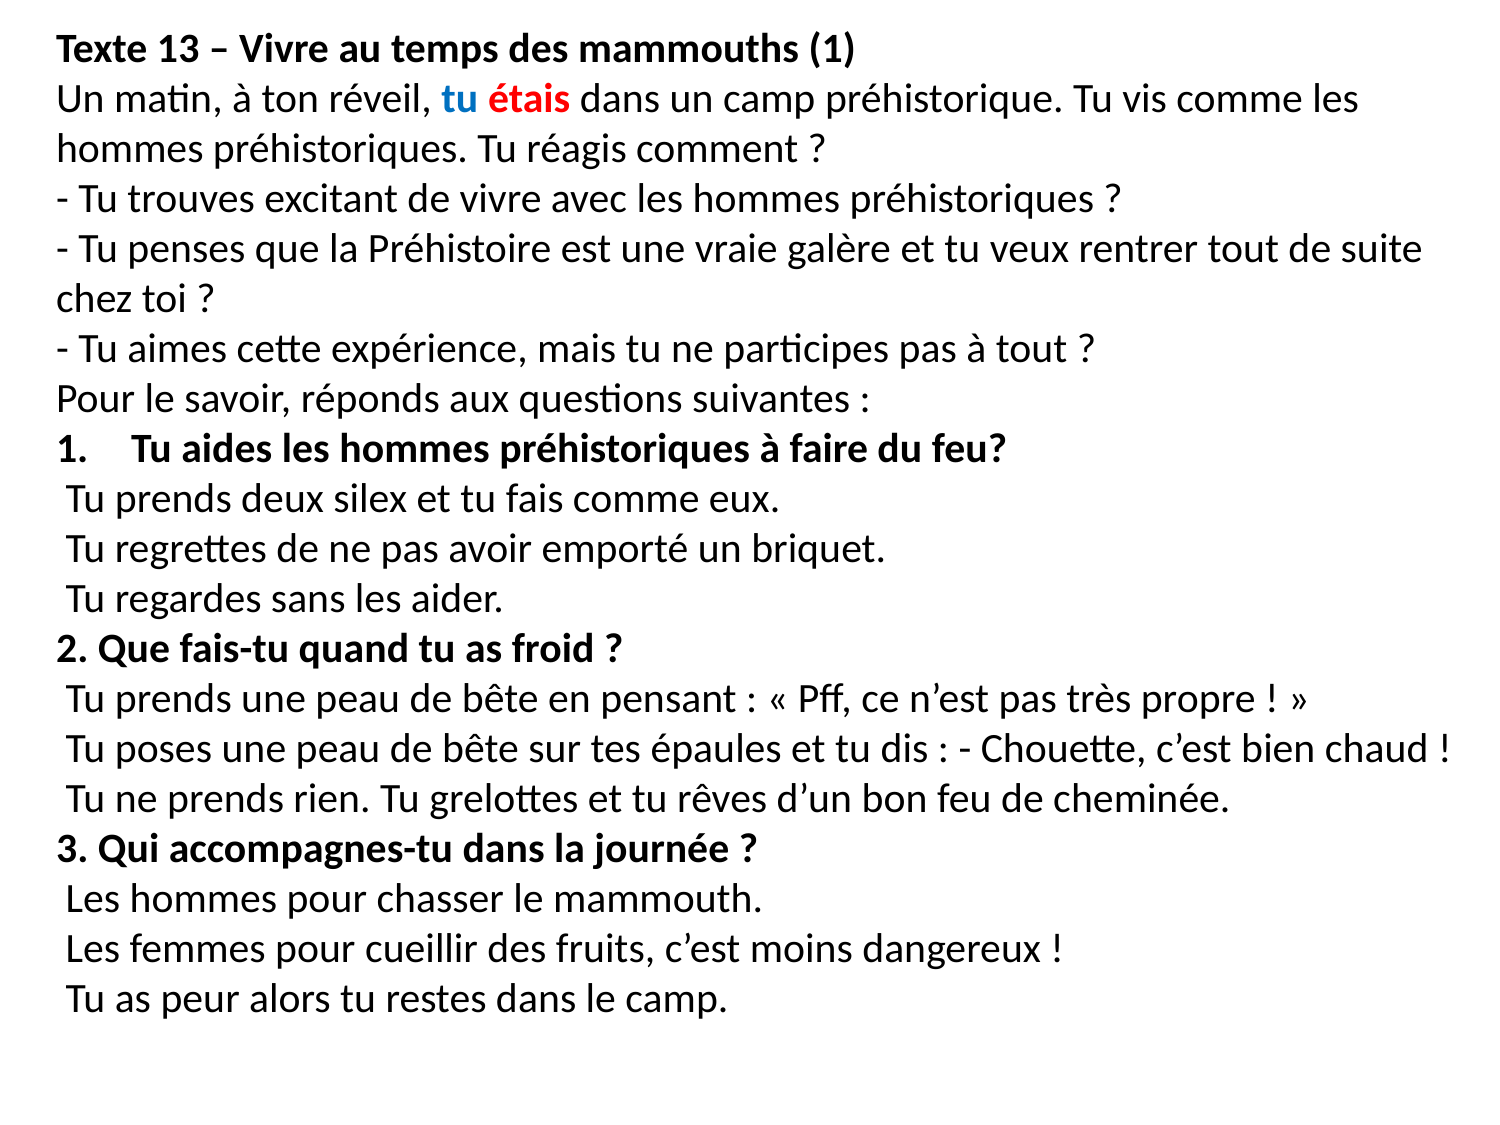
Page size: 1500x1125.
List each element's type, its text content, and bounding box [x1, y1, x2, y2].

text_box Texte 13 – Vivre au temps des mammouths (1) Un matin, à ton réveil, tu étais dans un camp préhistorique. Tu vis comme les hommes préhistoriques. Tu réagis comment ? - Tu trouves excitant de vivre avec les hommes préhistoriques ? - Tu penses que la Préhistoire est une vraie galère et tu veux rentrer tout de suite chez toi ? - Tu aimes cette expérience, mais tu ne participes pas à tout ? Pour le savoir, réponds aux questions suivantes : Tu aides les hommes préhistoriques à faire du feu? Tu prends deux silex et tu fais comme eux. Tu regrettes de ne pas avoir emporté un briquet. Tu regardes sans les aider. 2. Que fais-tu quand tu as froid ? Tu prends une peau de bête en pensant : « Pff, ce n’est pas très propre ! » Tu poses une peau de bête sur tes épaules et tu dis : - Chouette, c’est bien chaud ! Tu ne prends rien. Tu grelottes et tu rêves d’un bon feu de cheminée. 3. Qui accompagnes-tu dans la journée ? Les hommes pour chasser le mammouth. Les femmes pour cueillir des fruits, c’est moins dangereux ! Tu as peur alors tu restes dans le camp. [41, 13, 1471, 1029]
